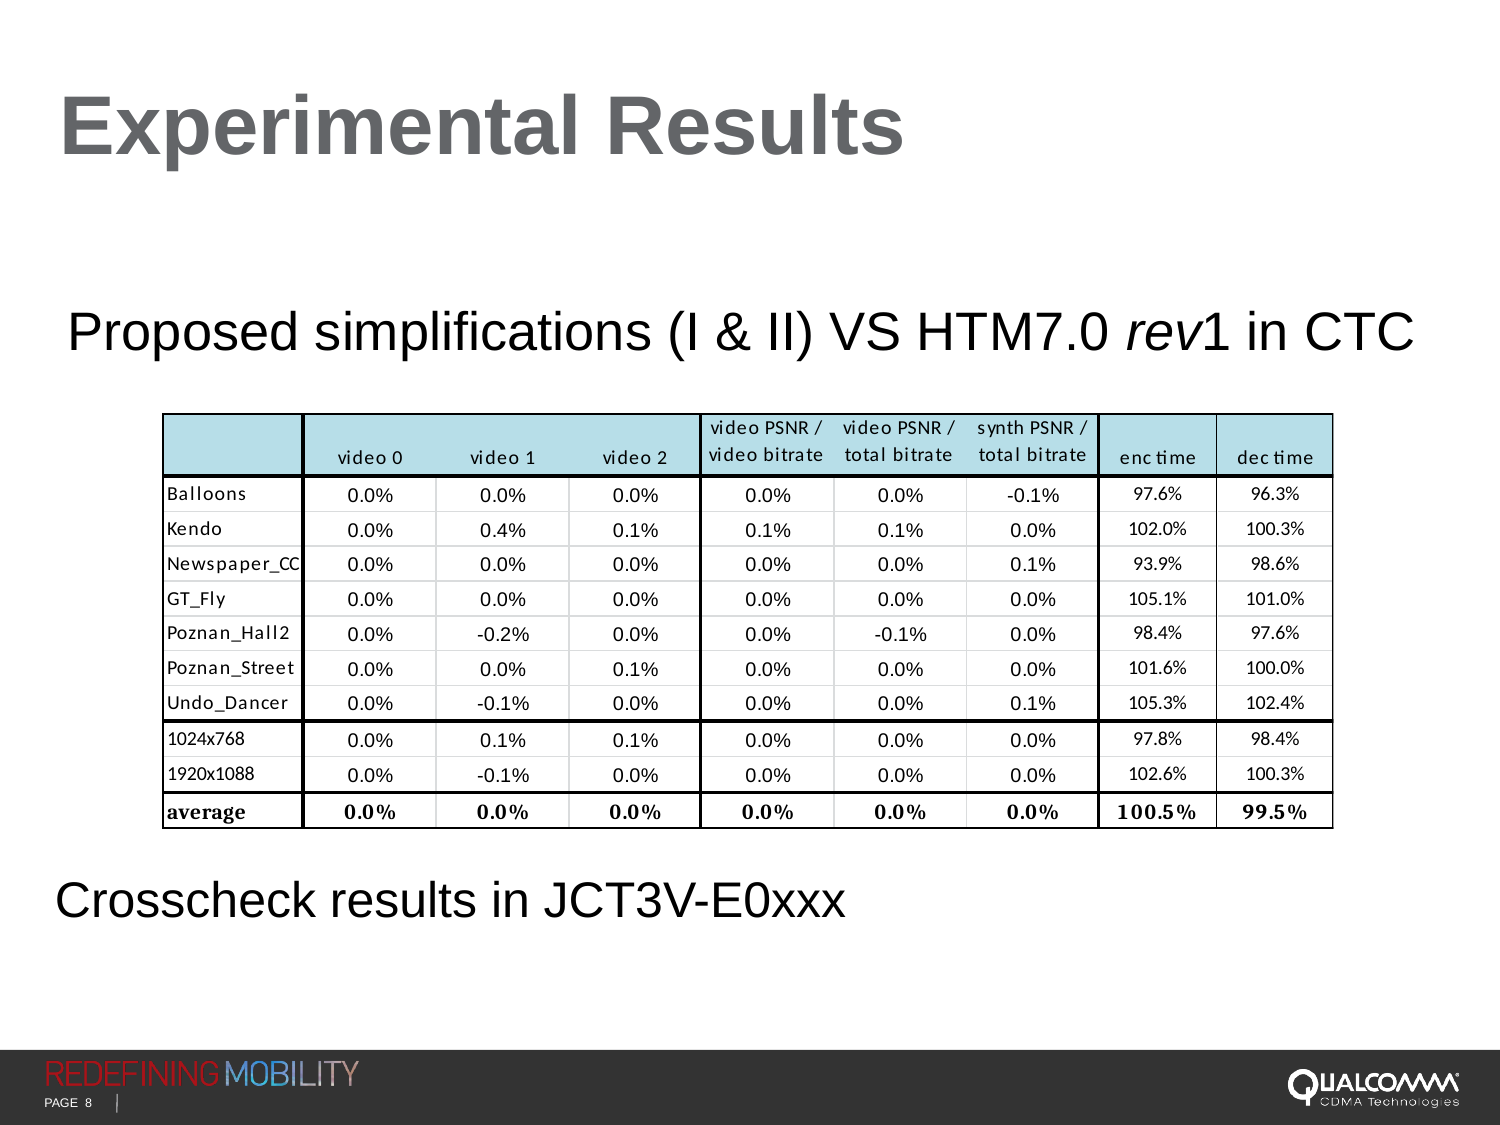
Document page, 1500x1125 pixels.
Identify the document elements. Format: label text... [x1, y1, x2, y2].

text_box Proposed simplifications (I & II) VS HTM7.0 rev1 in CTC [52, 288, 1448, 369]
picture [31, 1049, 369, 1098]
picture [161, 412, 1336, 831]
text_box Crosscheck results in JCT3V-E0xxx [40, 860, 1136, 935]
picture [1278, 1058, 1478, 1114]
title Experimental Results [44, 84, 1483, 177]
